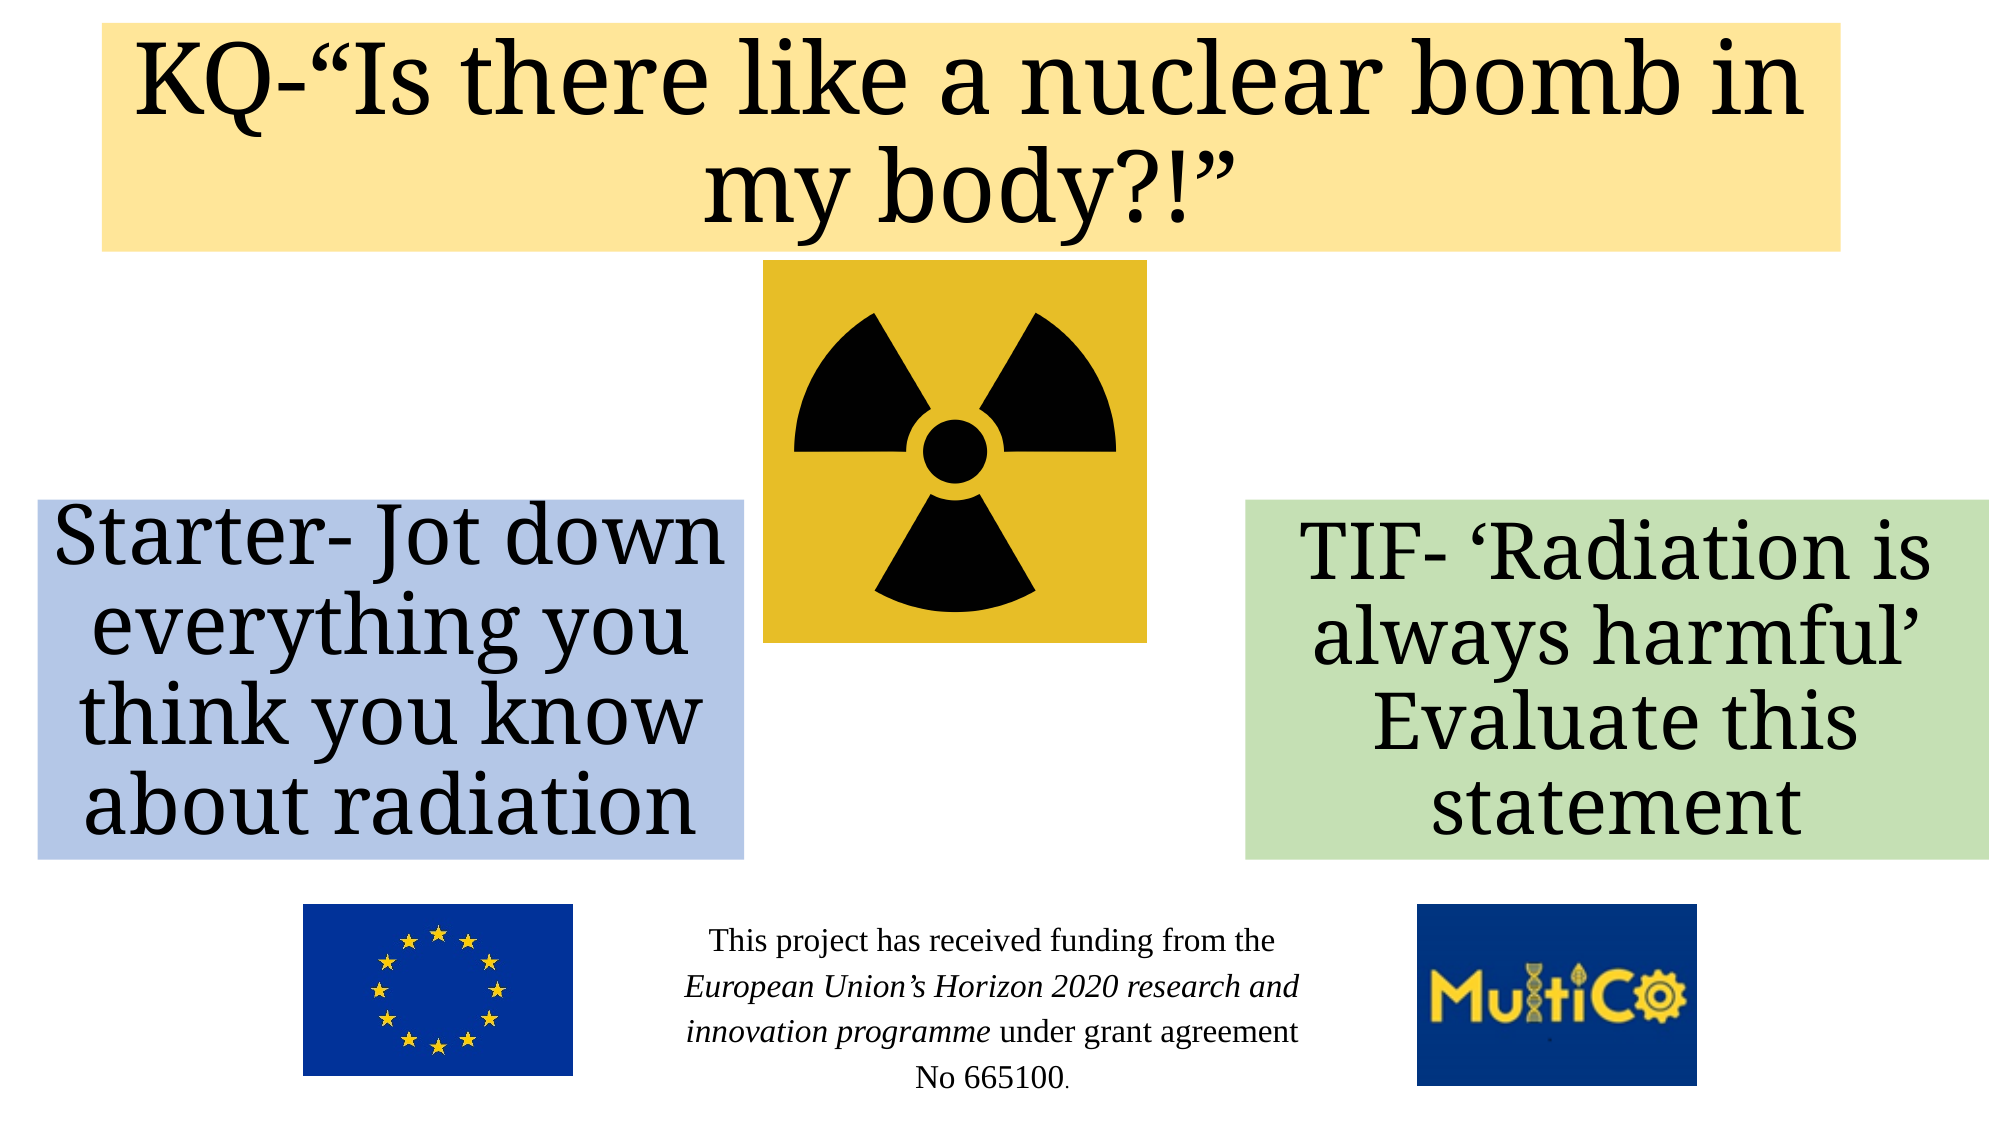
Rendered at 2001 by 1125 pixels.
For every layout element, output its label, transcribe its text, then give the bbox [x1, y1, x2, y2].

title KQ-“Is there like a nuclear bomb in my body?!” [101, 22, 1841, 252]
text_box TIF- ‘Radiation is always harmful’ Evaluate this statement [1245, 499, 1989, 860]
picture [763, 260, 1147, 644]
text_box Starter- Jot down everything you think you know about radiation [37, 499, 745, 860]
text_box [303, 904, 1697, 1086]
